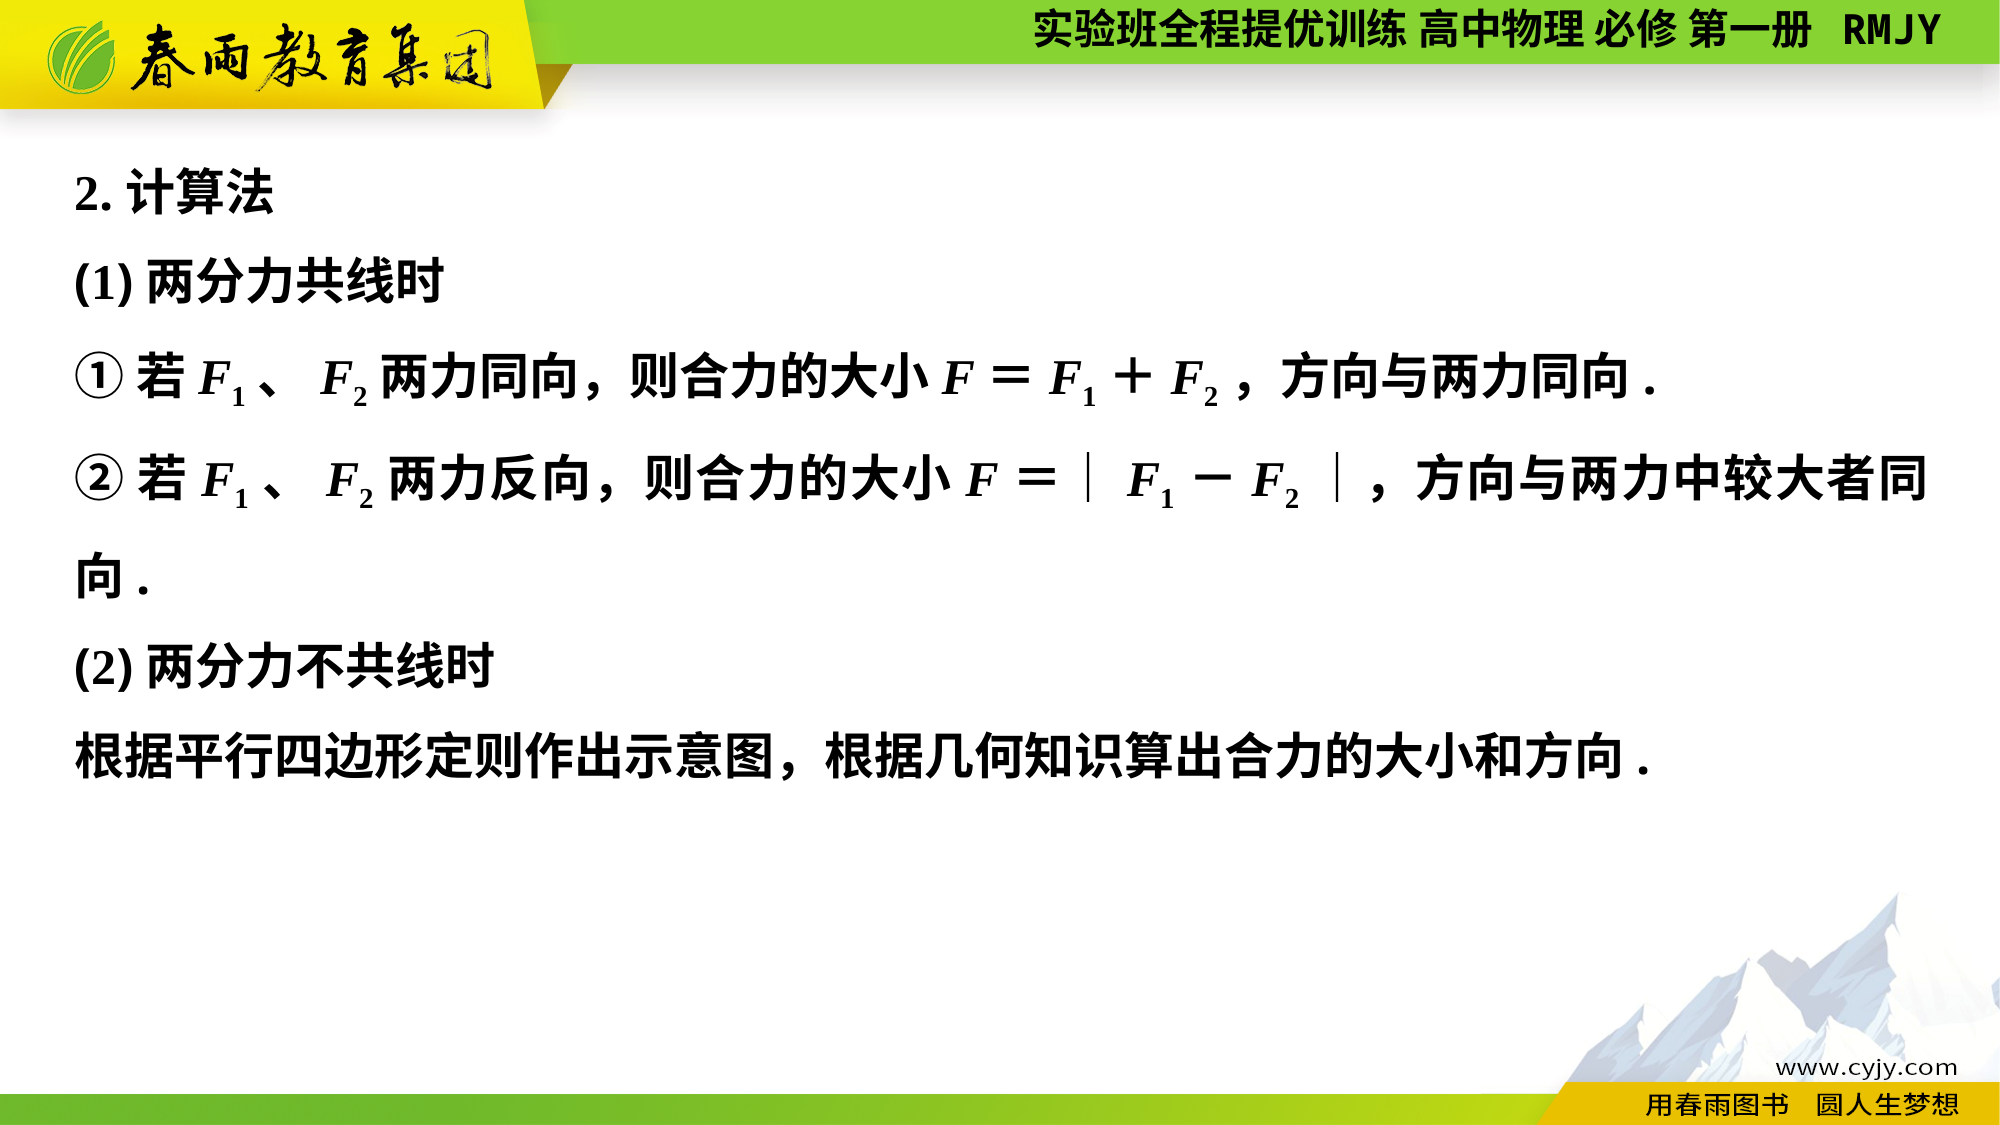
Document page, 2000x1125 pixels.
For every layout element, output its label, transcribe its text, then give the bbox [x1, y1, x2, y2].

picture [0, 0, 2000, 1125]
list 2.计算法 (1)两分力共线时 ①若F1、F2两力同向，则合力的大小F＝F1＋F2，方向与两力同向. ②若F1、F2两力反向，则合力的大小F＝｜F1－F2｜，方向与两力中较大者同向. (2)两分力不共线时 根据平行四边形定则作出示意图，根据几何知识算出合力的大小和方向. [59, 122, 1944, 683]
